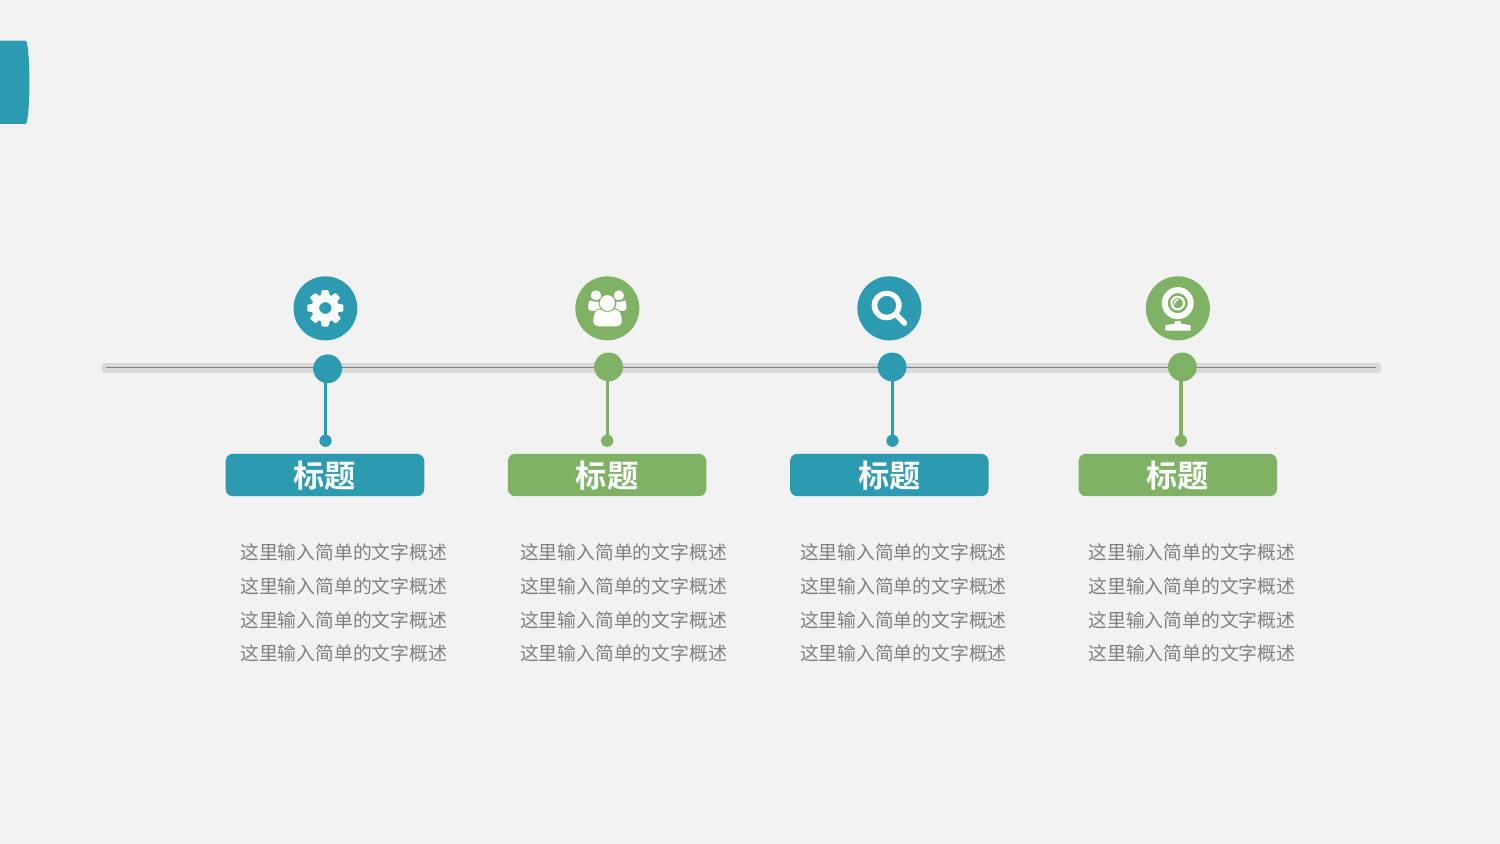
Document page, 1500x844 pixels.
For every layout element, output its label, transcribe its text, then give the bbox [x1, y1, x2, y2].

text_box [573, 274, 642, 343]
text_box [1161, 287, 1194, 331]
text_box [1165, 350, 1199, 384]
text_box 标题 [787, 451, 991, 499]
text_box [1199, 363, 1381, 373]
text_box [588, 290, 627, 327]
text_box 这里输入简单的文字概述 这里输入简单的文字概述 这里输入简单的文字概述 这里输入简单的文字概述 [741, 523, 1018, 670]
text_box [871, 290, 908, 326]
text_box [1143, 274, 1213, 343]
text_box [875, 350, 909, 383]
text_box [344, 363, 592, 373]
text_box [908, 363, 1166, 373]
text_box [102, 363, 311, 373]
text_box 标题 [1076, 451, 1280, 499]
text_box 这里输入简单的文字概述 这里输入简单的文字概述 这里输入简单的文字概述 这里输入简单的文字概述 [461, 523, 738, 670]
text_box [625, 363, 876, 373]
text_box 标题 [505, 451, 709, 499]
text_box 标题 [223, 451, 427, 499]
text_box 这里输入简单的文字概述 这里输入简单的文字概述 这里输入简单的文字概述 这里输入简单的文字概述 [1029, 523, 1306, 670]
text_box [855, 274, 924, 343]
text_box [311, 352, 345, 386]
text_box [592, 350, 626, 384]
text_box [291, 274, 360, 343]
text_box 这里输入简单的文字概述 这里输入简单的文字概述 这里输入简单的文字概述 这里输入简单的文字概述 [181, 523, 458, 670]
text_box [307, 290, 344, 327]
